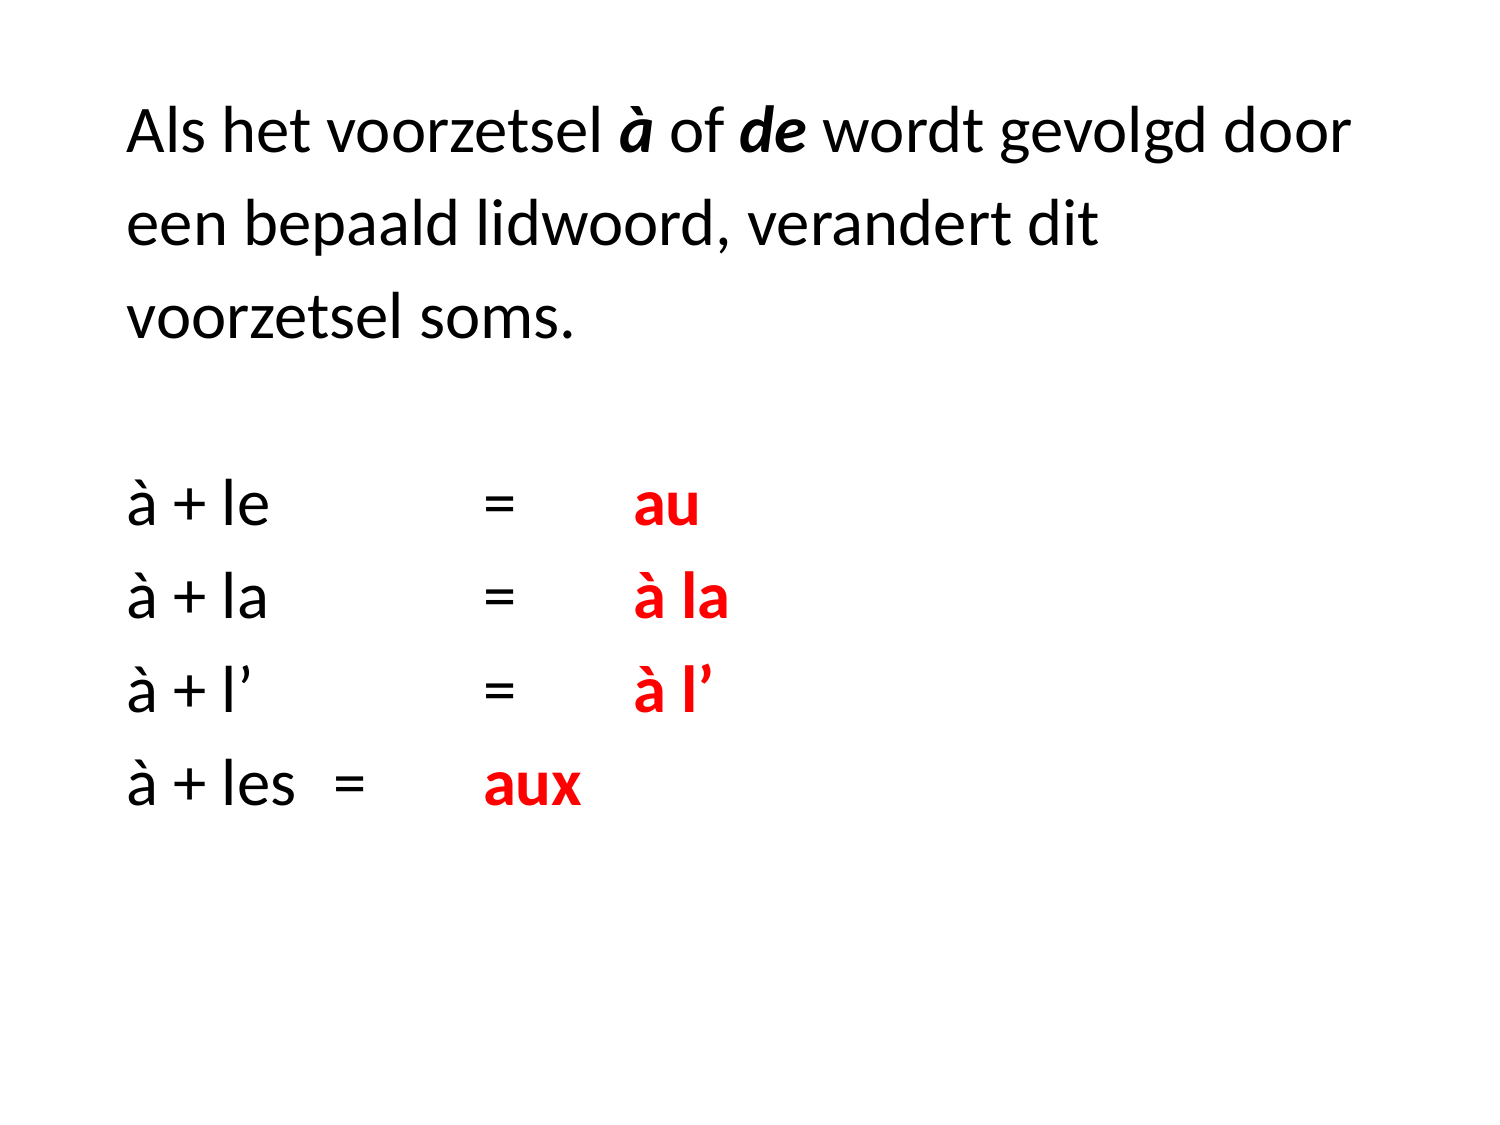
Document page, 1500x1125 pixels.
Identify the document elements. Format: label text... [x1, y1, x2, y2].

text_box Als het voorzetsel à of de wordt gevolgd door een bepaald lidwoord, verandert dit voorzetsel soms. à + le = au à + la = à la à + l’ = à l’ à + les = aux [112, 78, 1388, 1024]
